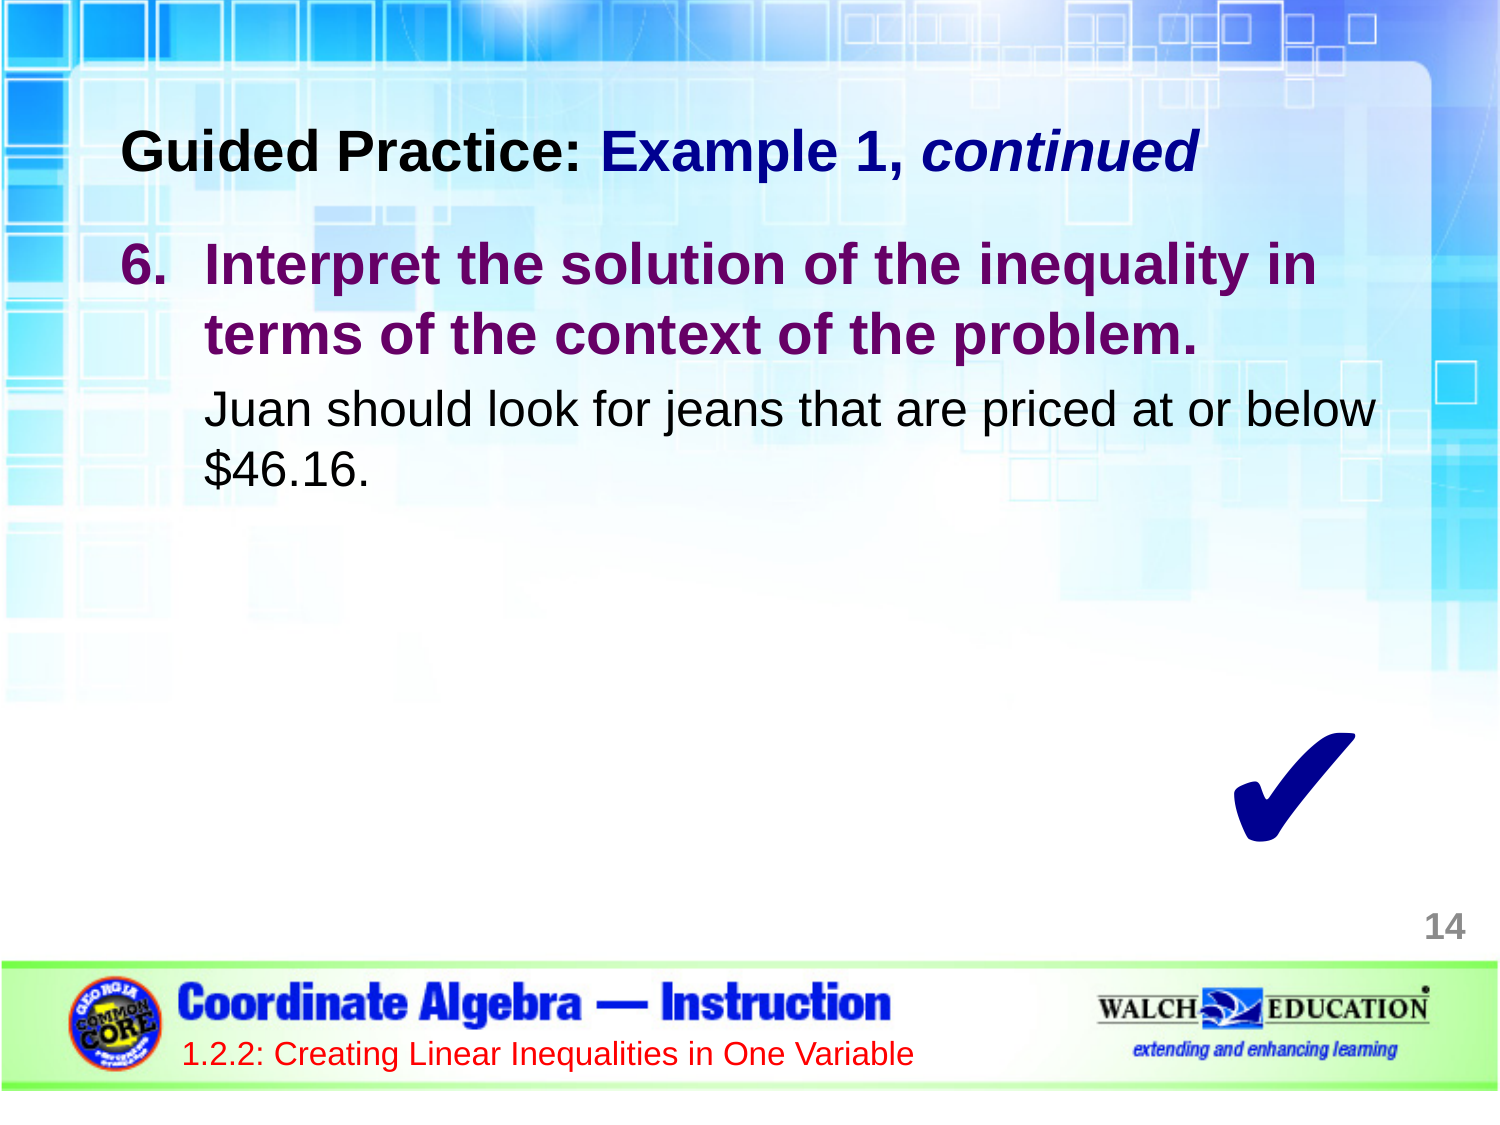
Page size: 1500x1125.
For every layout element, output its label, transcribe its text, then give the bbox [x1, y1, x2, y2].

picture [1, 0, 1500, 1091]
slide_number 14 [1361, 901, 1481, 949]
subtitle Guided Practice: Example 1, continued Interpret the solution of the inequality in terms of the context of the problem. Juan should look for jeans that are priced at or below $46.16. [105, 105, 1394, 925]
list 1.2.2: Creating Linear Inequalities in One Variable [166, 1024, 1074, 1069]
text_box ✔ [1128, 651, 1394, 907]
